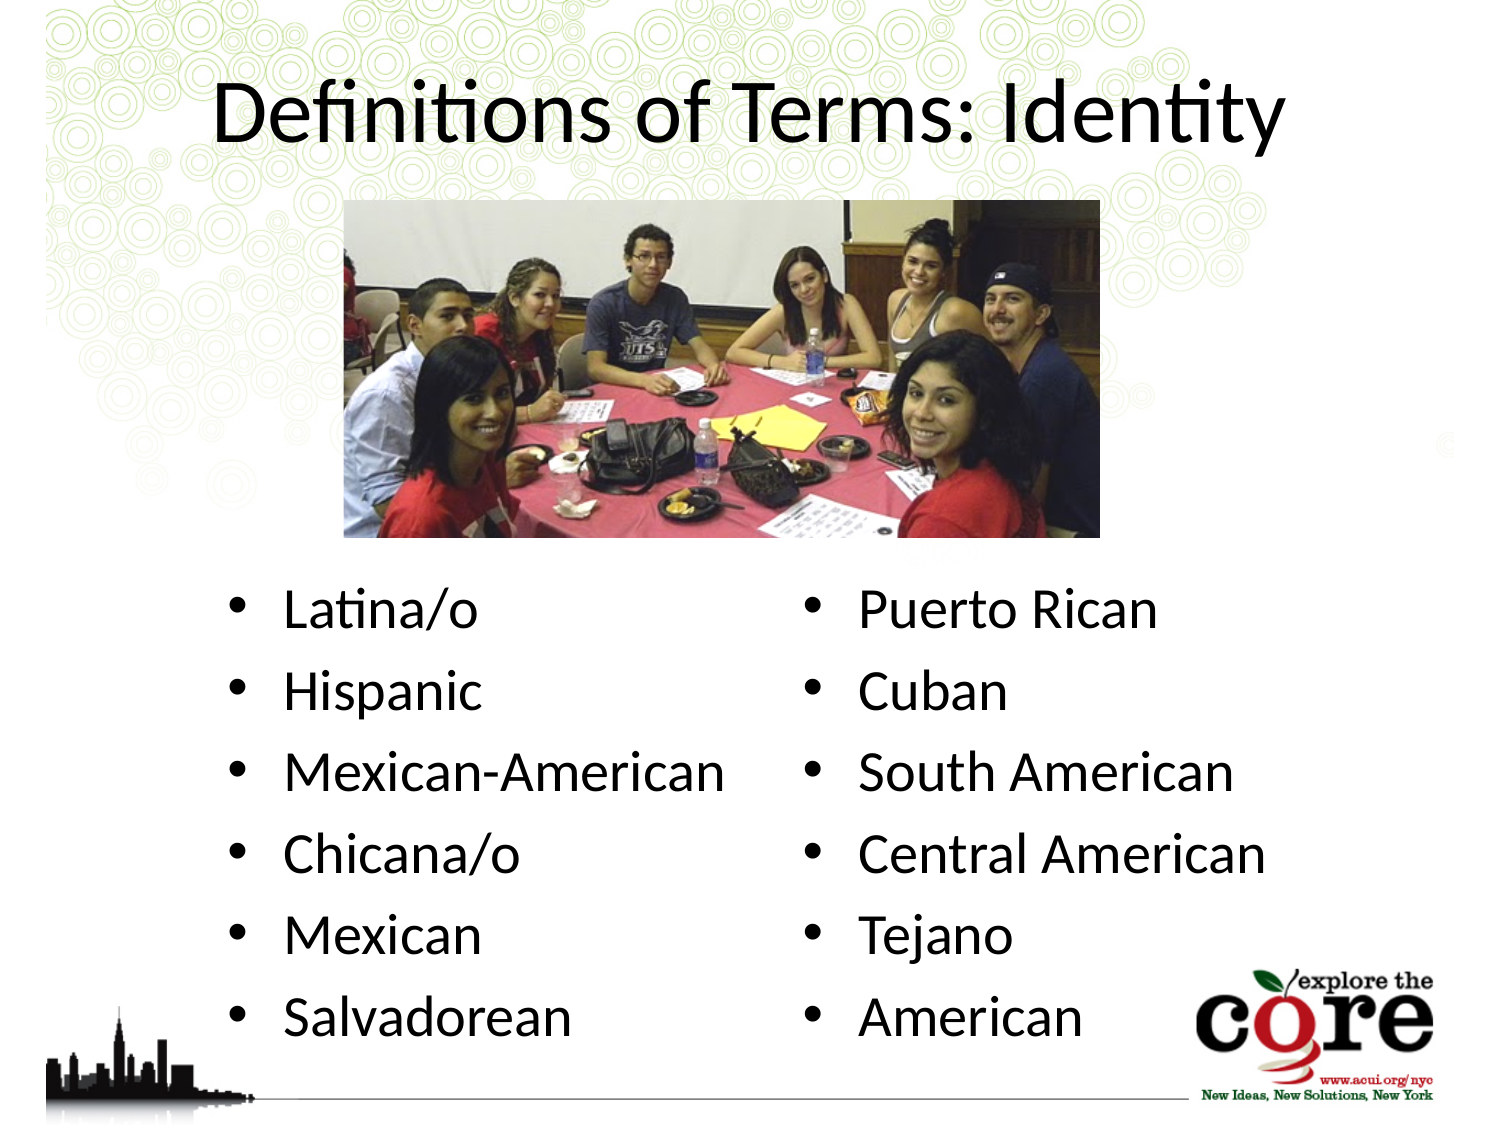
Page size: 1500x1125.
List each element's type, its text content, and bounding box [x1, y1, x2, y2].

list Latina/o Hispanic Mexican-American Chicana/o Mexican Salvadorean [212, 562, 763, 1101]
list Puerto Rican Cuban South American Central American Tejano American [787, 562, 1301, 1101]
title Definitions of Terms: Identity [74, 12, 1426, 201]
picture [46, 0, 1454, 1125]
